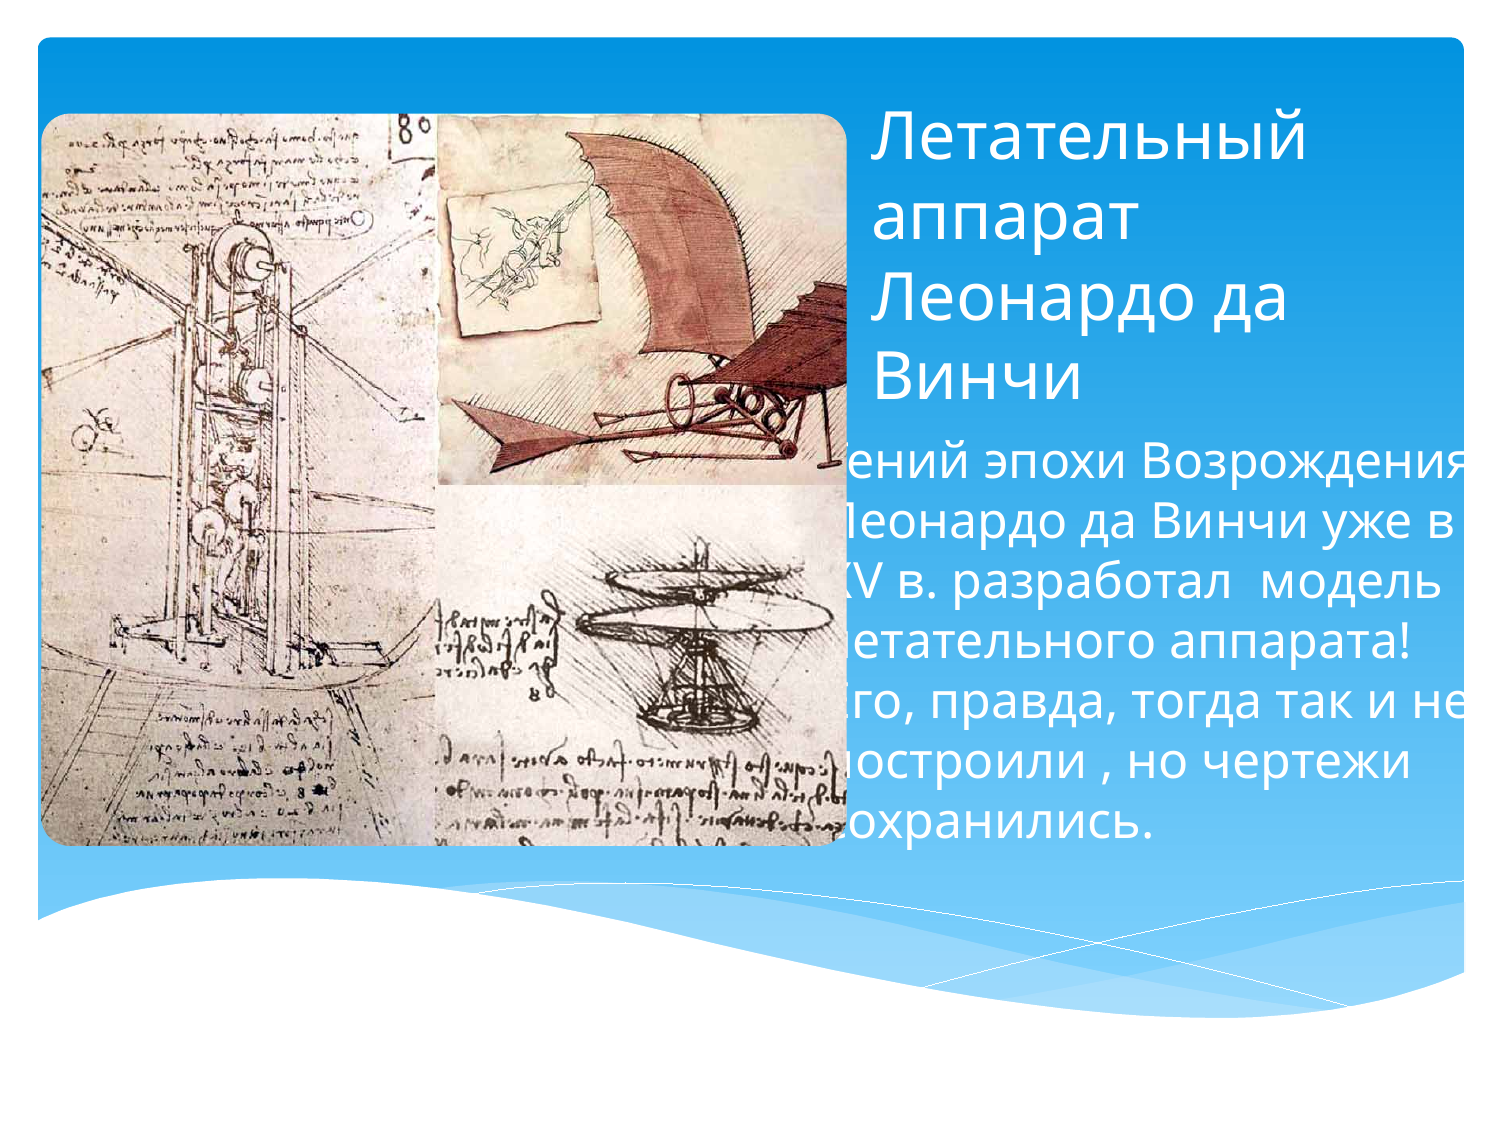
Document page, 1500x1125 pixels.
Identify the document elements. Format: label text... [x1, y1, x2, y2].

list Гений эпохи Возрождения Леонардо да Винчи уже в XV в. разработал модель летательного аппарата! Его, правда, тогда так и не построили , но чертежи сохранились. [809, 420, 1500, 1024]
picture [41, 114, 847, 847]
title Летательный аппарат Леонардо да Винчи [856, 55, 1425, 420]
